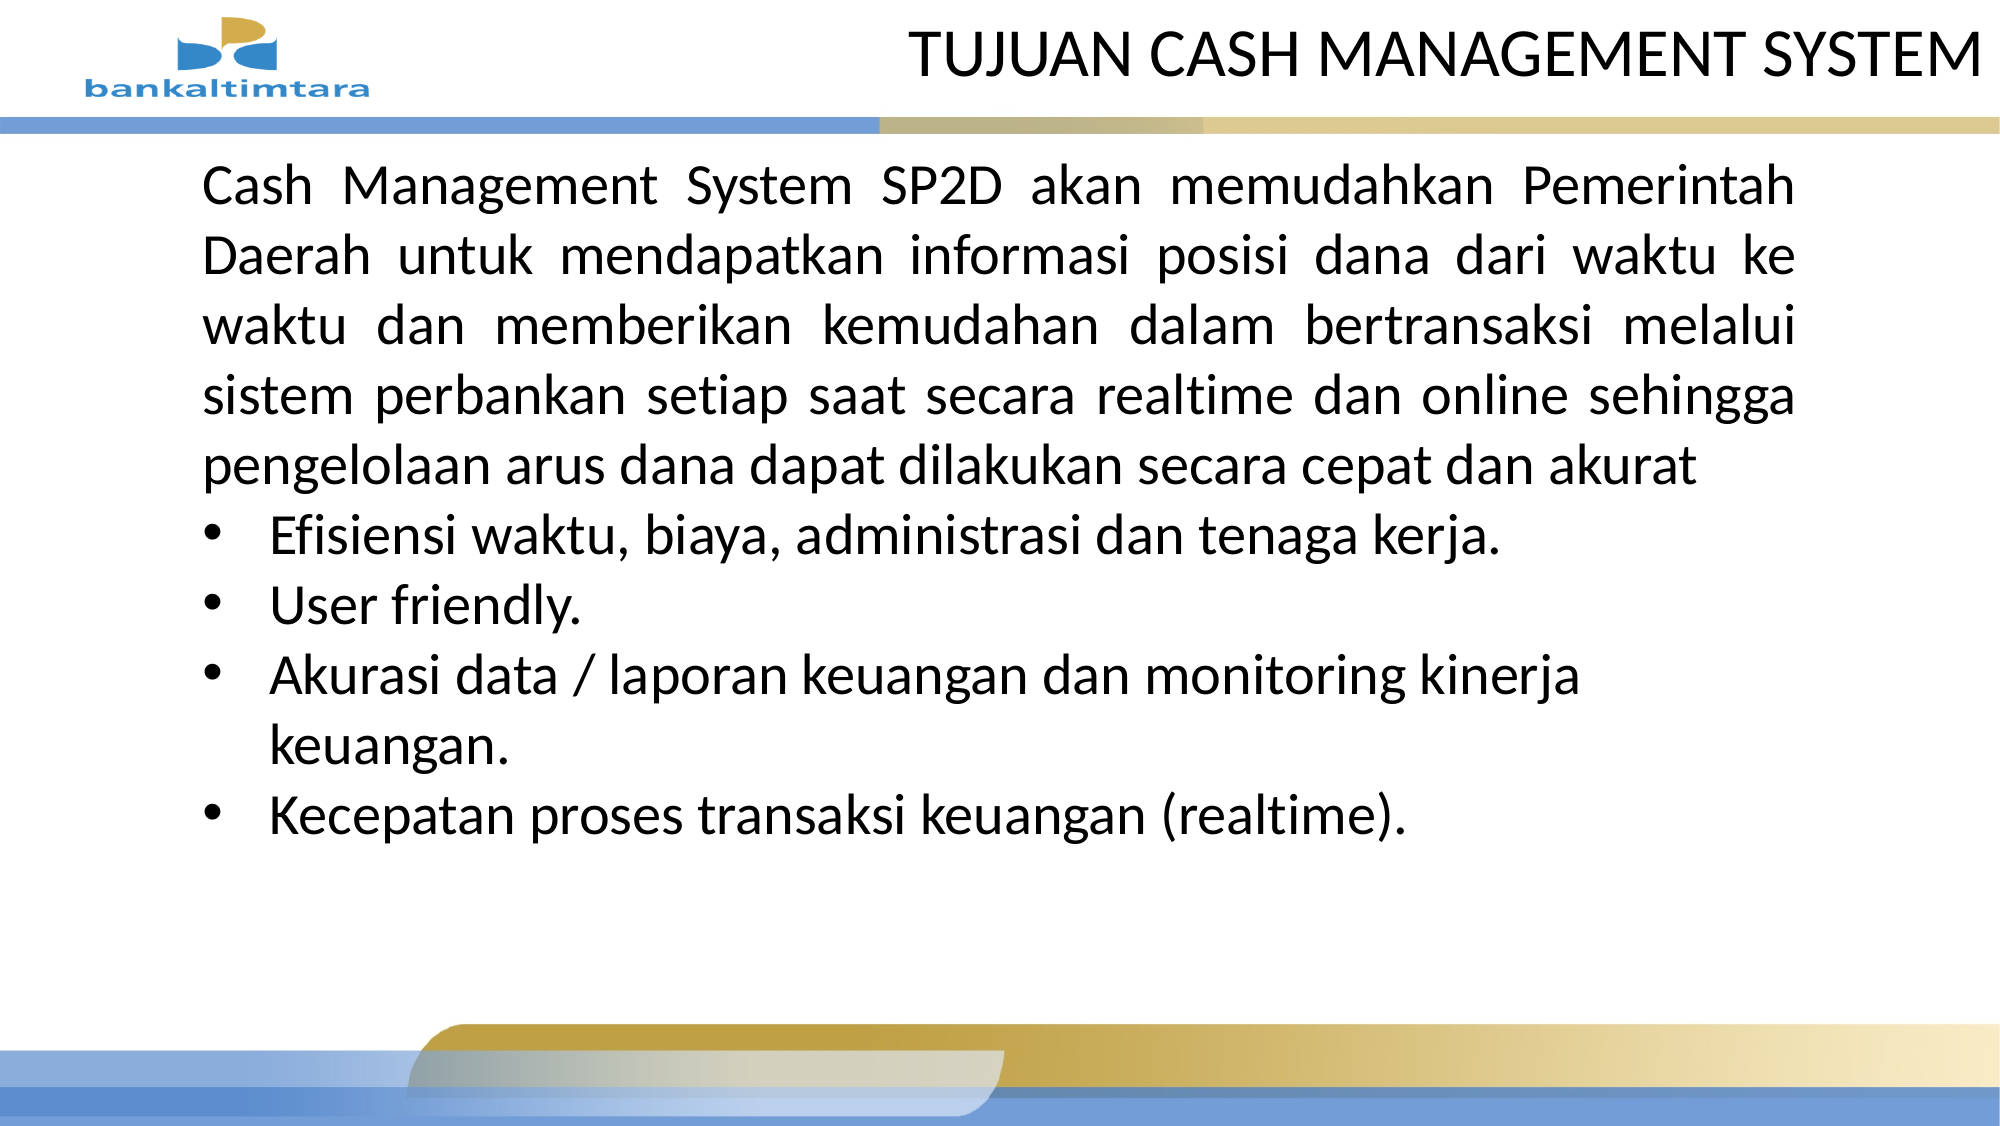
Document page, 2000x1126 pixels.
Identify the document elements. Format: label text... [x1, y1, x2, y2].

text_box TUJUAN CASH MANAGEMENT SYSTEM [868, 0, 2000, 115]
text_box Cash Management System SP2D akan memudahkan Pemerintah Daerah untuk mendapatkan informasi posisi dana dari waktu ke waktu dan memberikan kemudahan dalam bertransaksi melalui sistem perbankan setiap saat secara realtime dan online sehingga pengelolaan arus dana dapat dilakukan secara cepat dan akurat Efisiensi waktu, biaya, administrasi dan tenaga kerja. User friendly. Akurasi data / laporan keuangan dan monitoring kinerja keuangan. Kecepatan proses transaksi keuangan (realtime). [187, 138, 1813, 590]
picture [0, 0, 2000, 1126]
